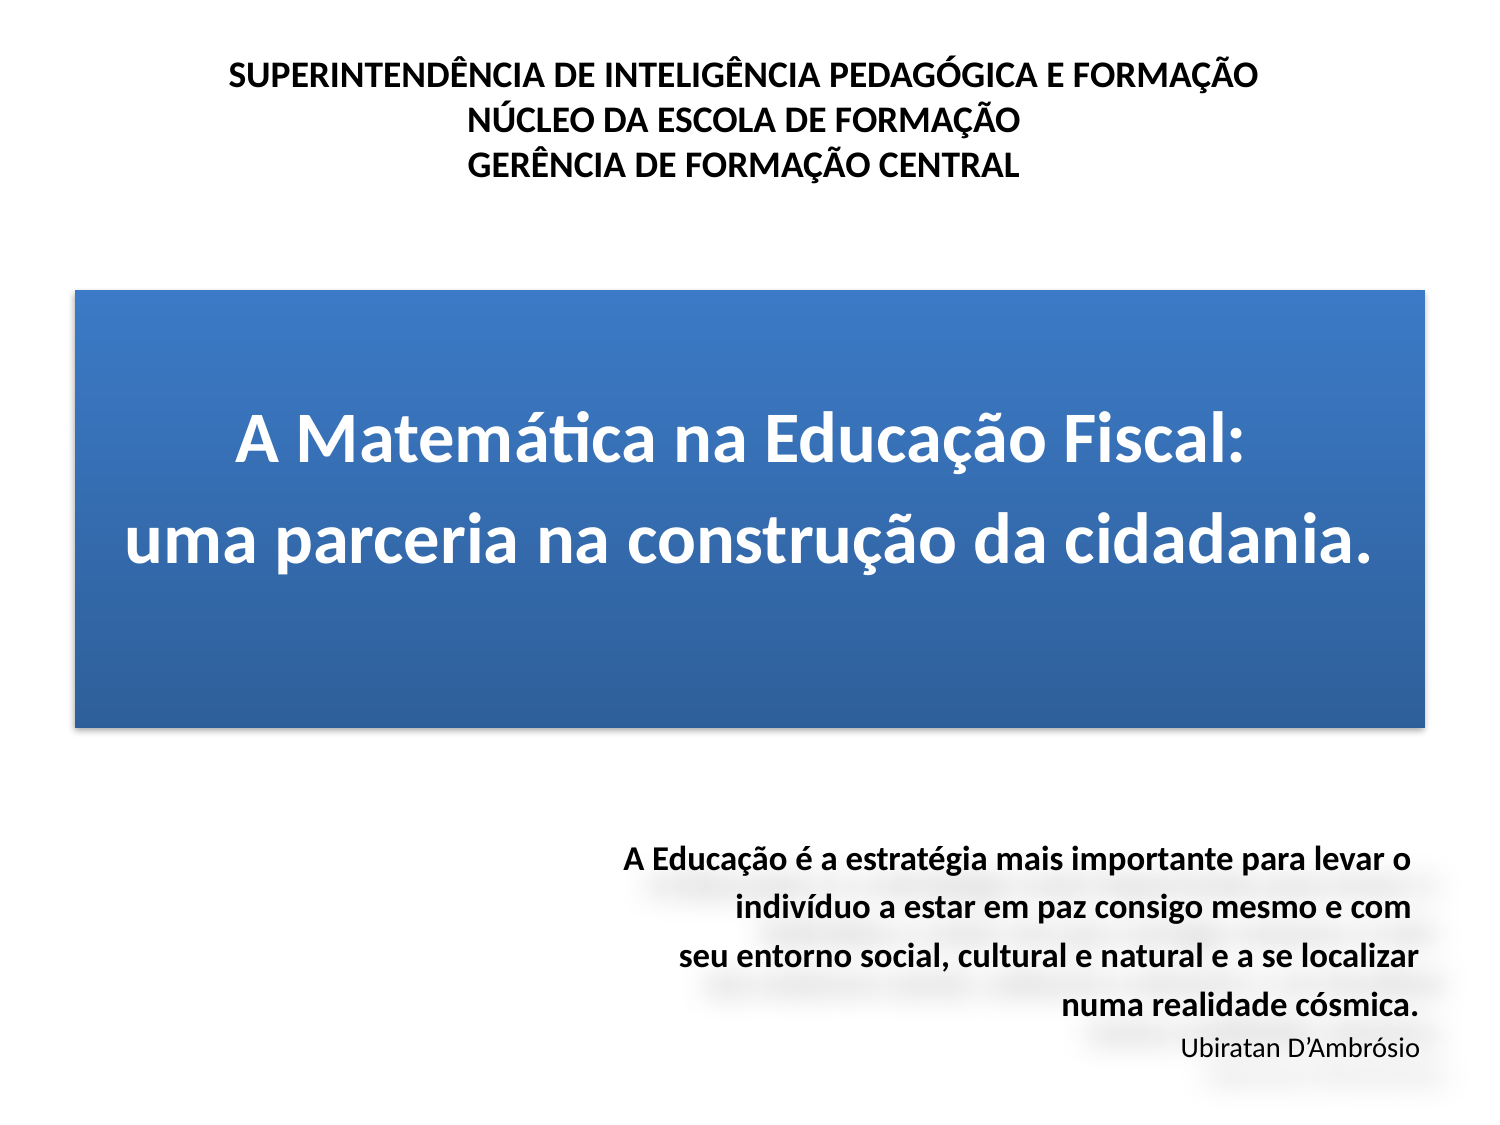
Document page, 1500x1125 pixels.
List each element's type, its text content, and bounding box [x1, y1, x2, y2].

list A Matemática na Educação Fiscal: uma parceria na construção da cidadania. [75, 290, 1425, 728]
text_box SUPERINTENDÊNCIA DE INTELIGÊNCIA PEDAGÓGICA E FORMAÇÃO NÚCLEO DA ESCOLA DE FORMAÇÃO GERÊNCIA DE FORMAÇÃO CENTRAL [135, 42, 1353, 193]
text_box A Educação é a estratégia mais importante para levar o indivíduo a estar em paz consigo mesmo e com seu entorno social, cultural e natural e a se localizar numa realidade cósmica. Ubiratan D’Ambrósio [84, 786, 1436, 1071]
